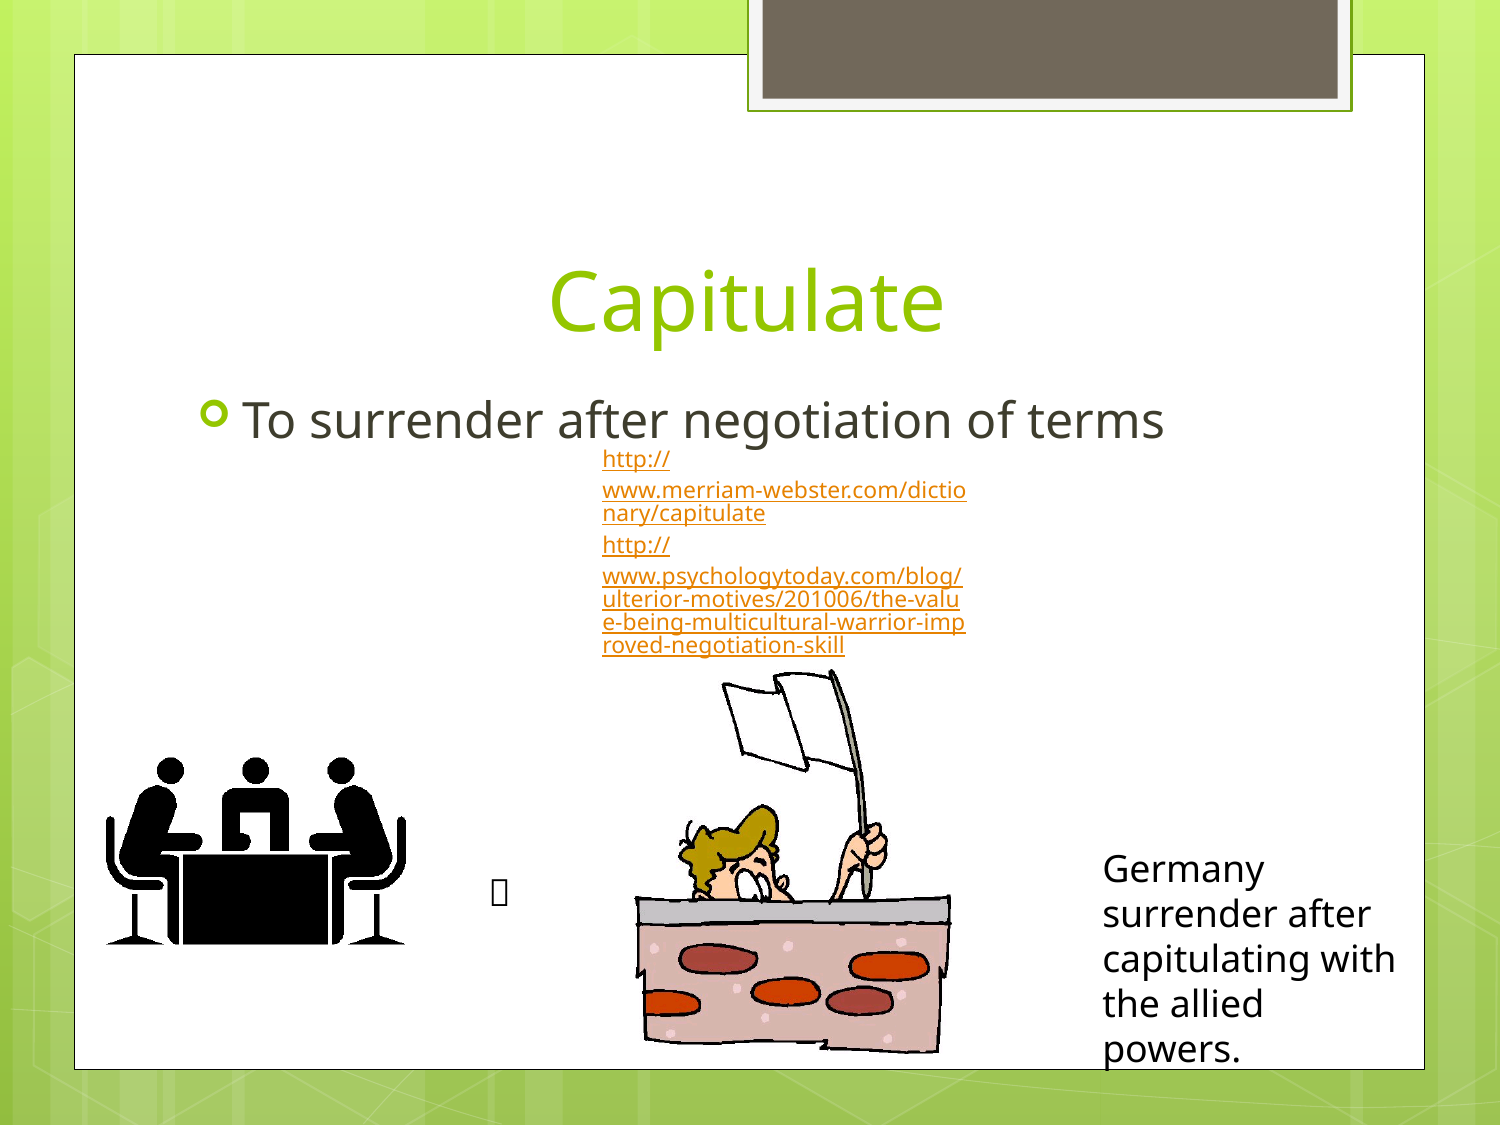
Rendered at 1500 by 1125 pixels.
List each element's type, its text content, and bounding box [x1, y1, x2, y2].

picture [82, 702, 426, 1045]
text_box  [473, 861, 536, 922]
list To surrender after negotiation of terms [171, 381, 1283, 463]
text_box http://www.merriam-webster.com/dictionary/capitulate http://www.psychologytoday.com/blog/ulterior-motives/201006/the-value-being-multicultural-warrior-improved-negotiation-skill [587, 437, 988, 633]
title Capitulate [171, 168, 1324, 357]
picture [634, 669, 953, 1054]
text_box Germany surrender after capitulating with the allied powers. [1087, 837, 1413, 1078]
